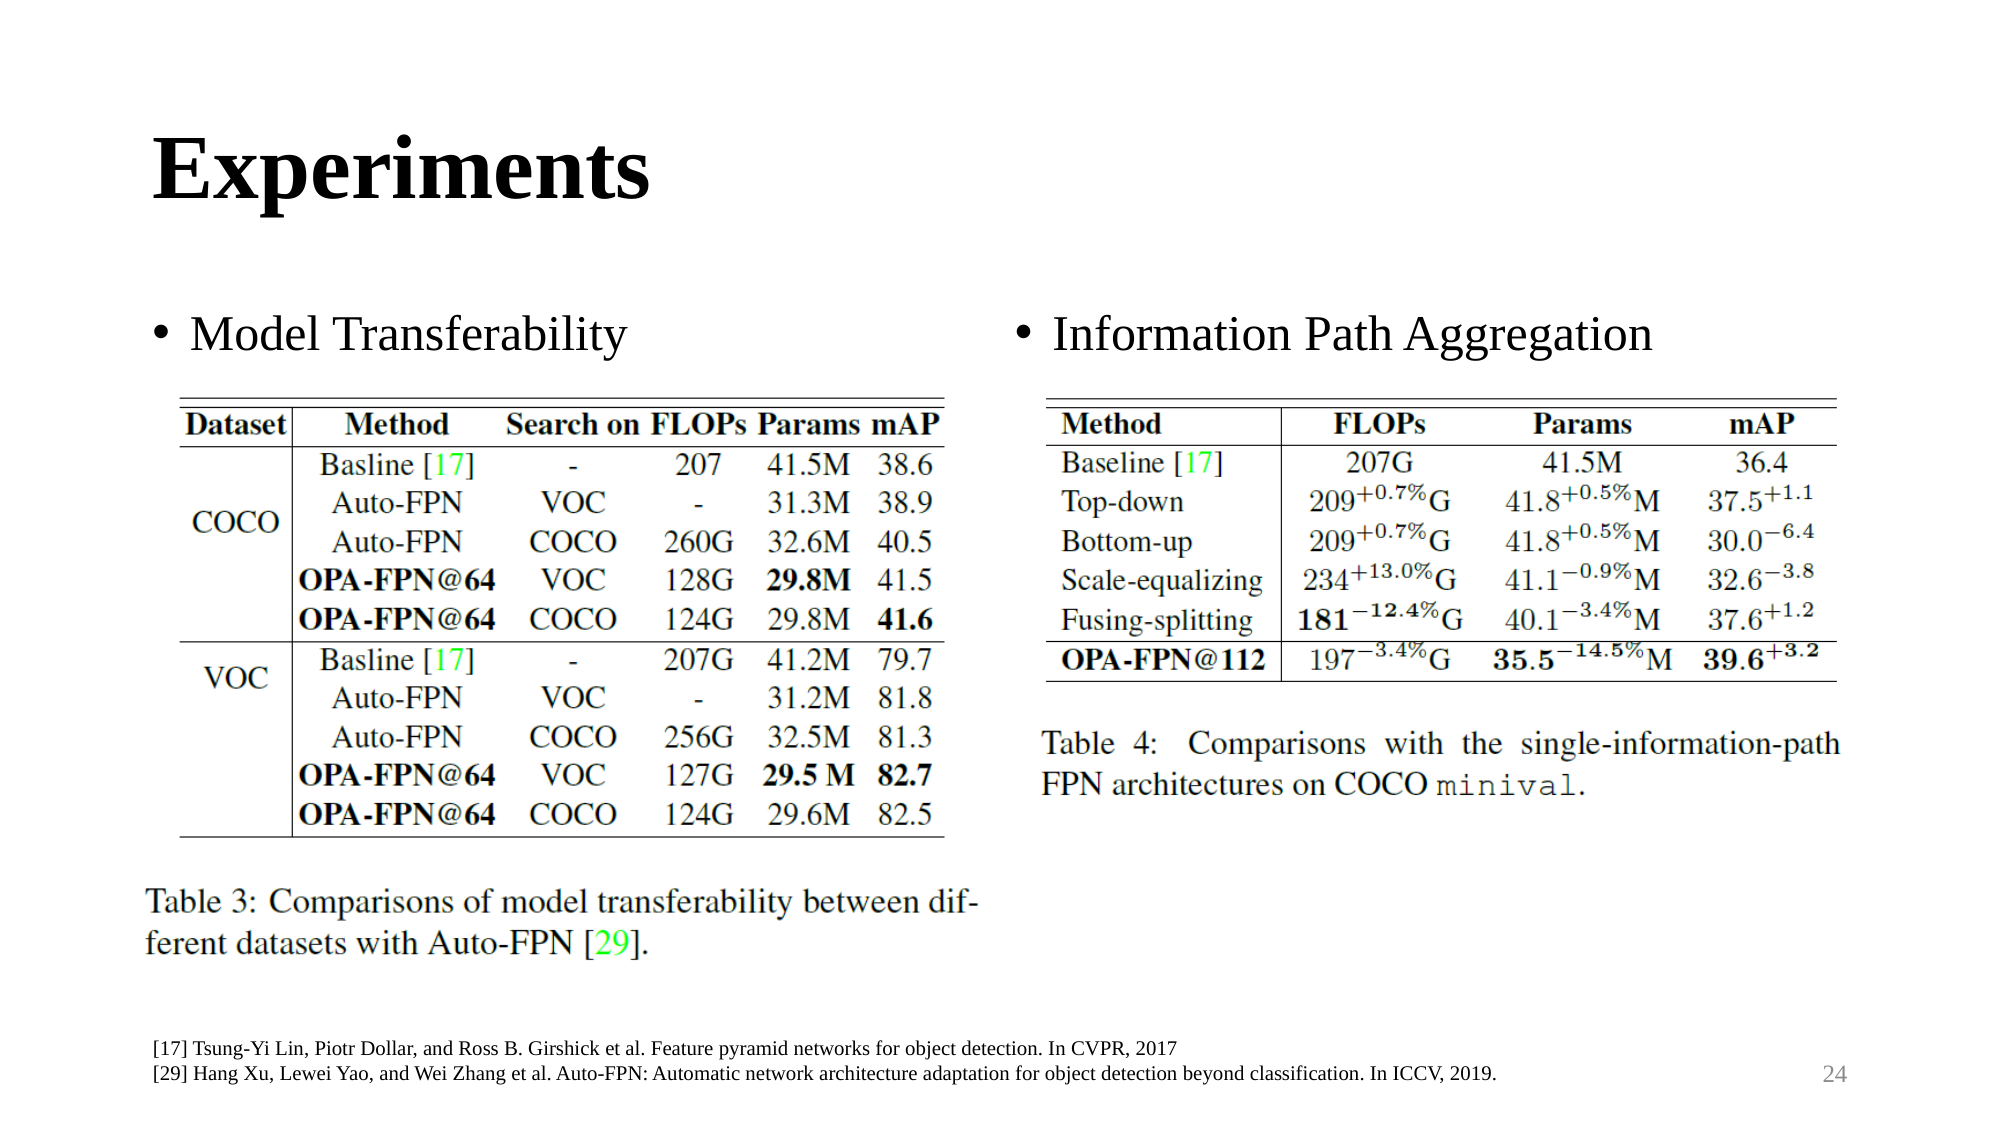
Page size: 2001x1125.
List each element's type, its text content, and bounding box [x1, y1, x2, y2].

list Model Transferability [137, 299, 999, 1014]
text_box [17] Tsung-Yi Lin, Piotr Dollar, and Ross B. Girshick et al. Feature pyramid networks for object detection. In CVPR, 2017 [29] Hang Xu, Lewei Yao, and Wei Zhang et al. Auto-FPN: Automatic network architecture adaptation for object detection beyond classification. In ICCV, 2019. [138, 1027, 1848, 1093]
picture [1035, 385, 1848, 815]
slide_number 24 [1412, 1042, 1863, 1103]
title Experiments [137, 59, 1863, 278]
picture [137, 385, 985, 983]
text_box Information Path Aggregation [999, 299, 1863, 1014]
